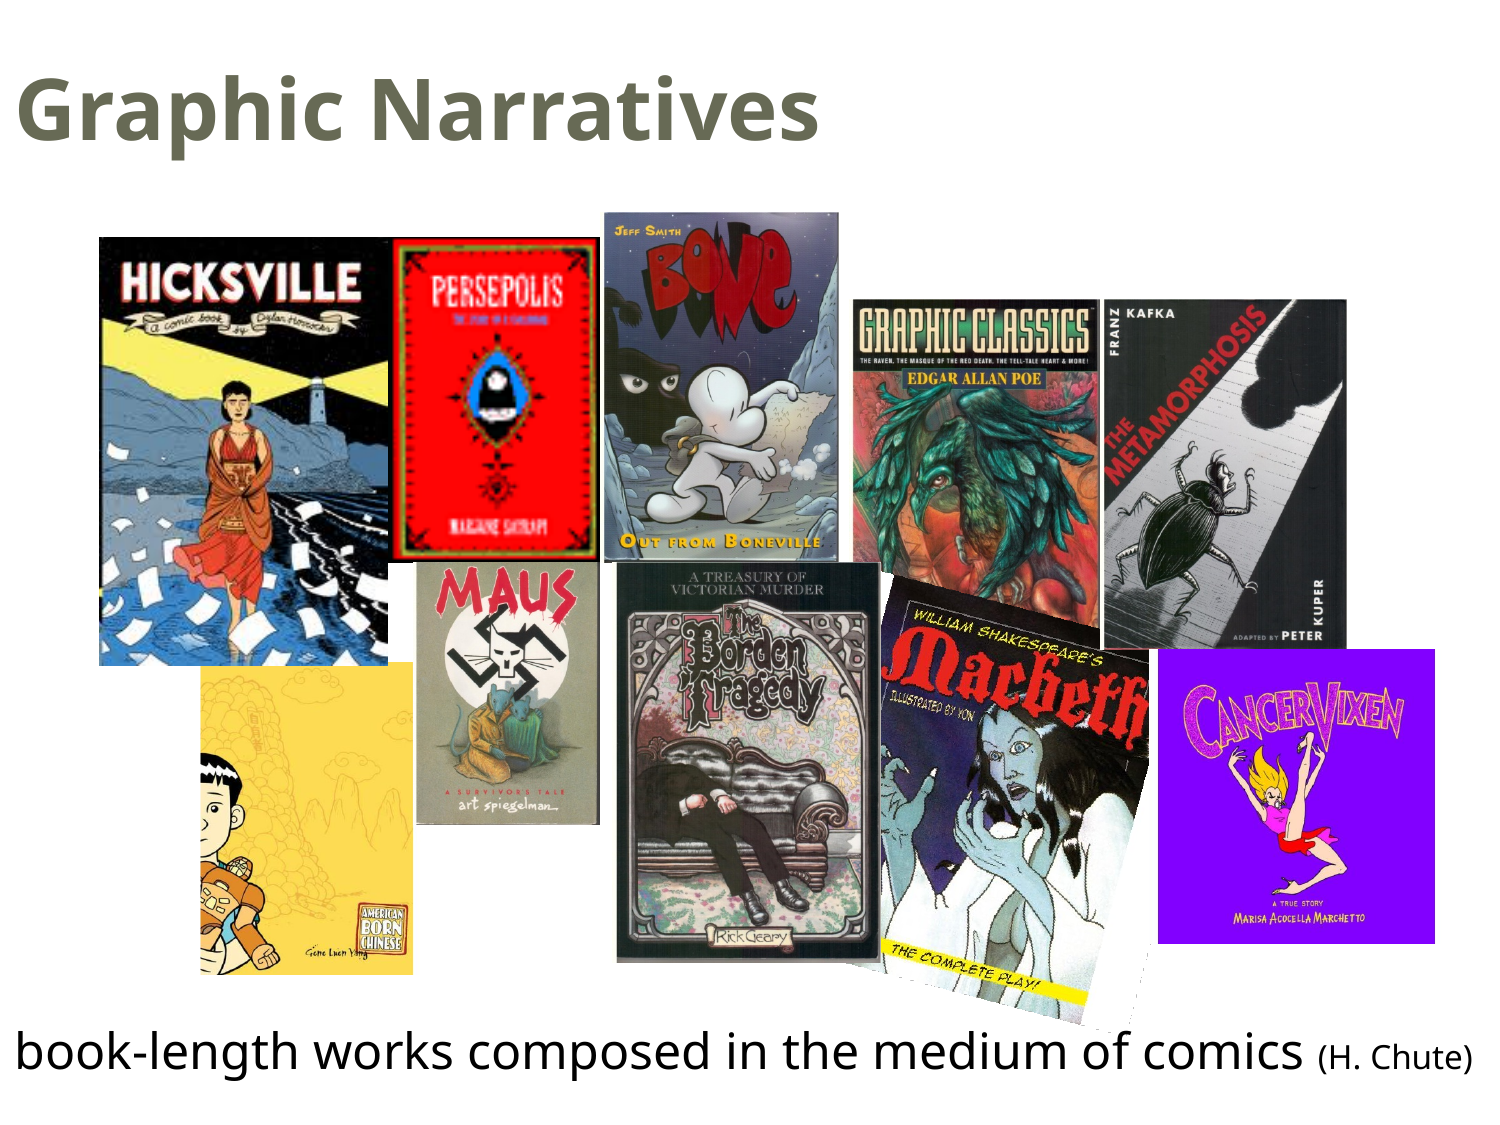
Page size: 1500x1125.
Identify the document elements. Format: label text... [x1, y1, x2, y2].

text_box book-length works composed in the medium of comics (H. Chute) [0, 1012, 1500, 1088]
title Graphic Narratives [0, 12, 1350, 200]
picture [99, 212, 1444, 1012]
